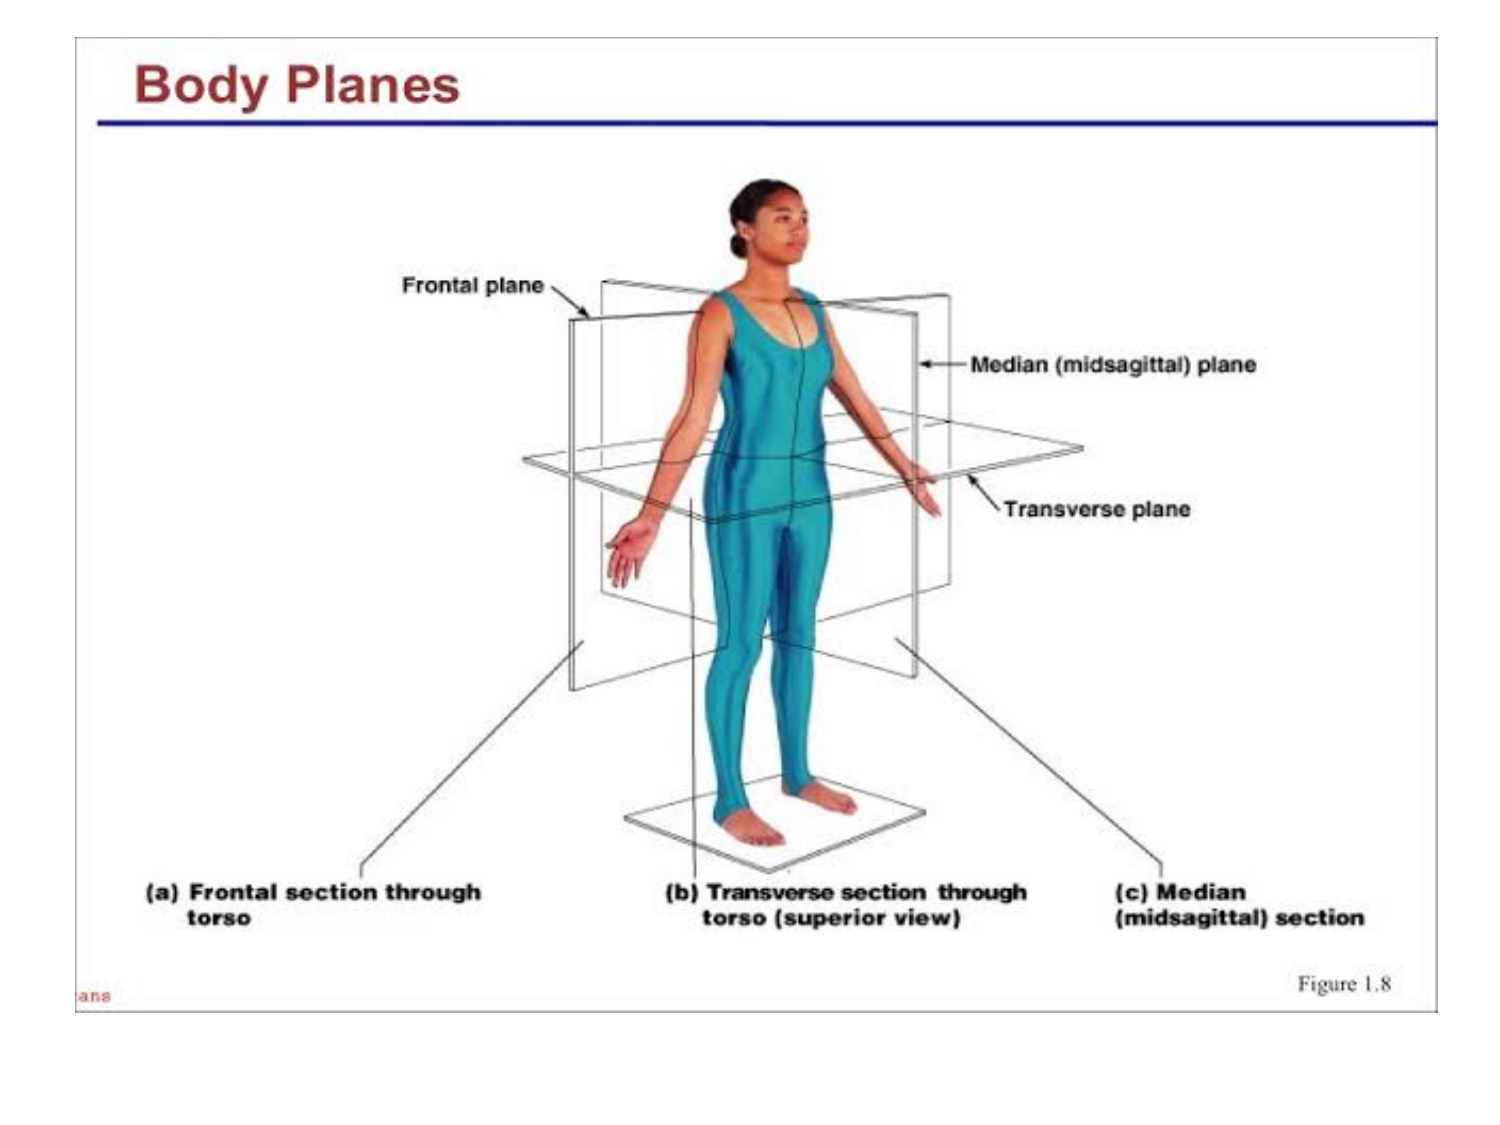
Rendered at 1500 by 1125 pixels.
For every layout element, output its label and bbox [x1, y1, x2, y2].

picture [74, 37, 1438, 1013]
